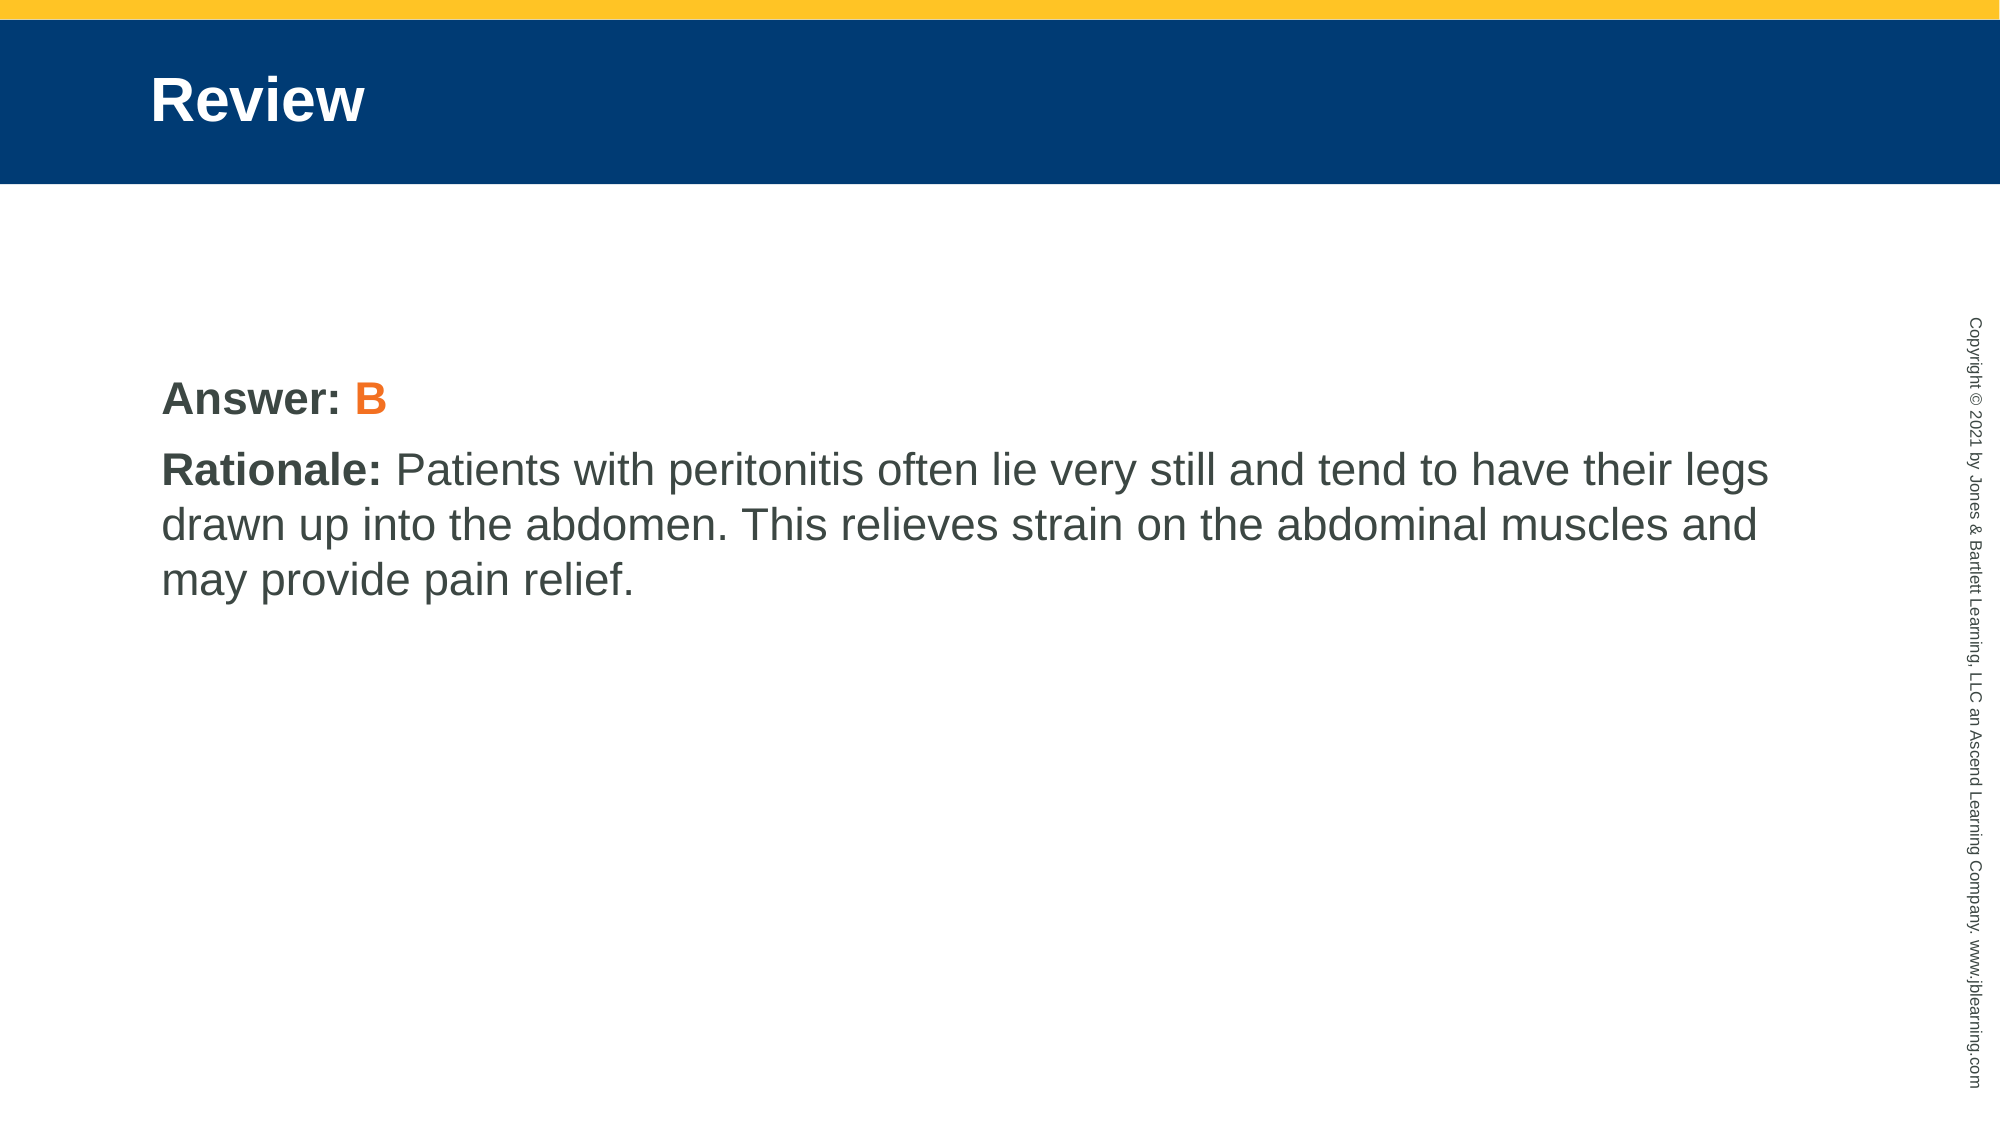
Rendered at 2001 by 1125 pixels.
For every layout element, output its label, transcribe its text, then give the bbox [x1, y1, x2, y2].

list Answer: B Rationale: Patients with peritonitis often lie very still and tend to have their legs drawn up into the abdomen. This relieves strain on the abdominal muscles and may provide pain relief. [146, 361, 1859, 1016]
title Review [0, 19, 2000, 185]
